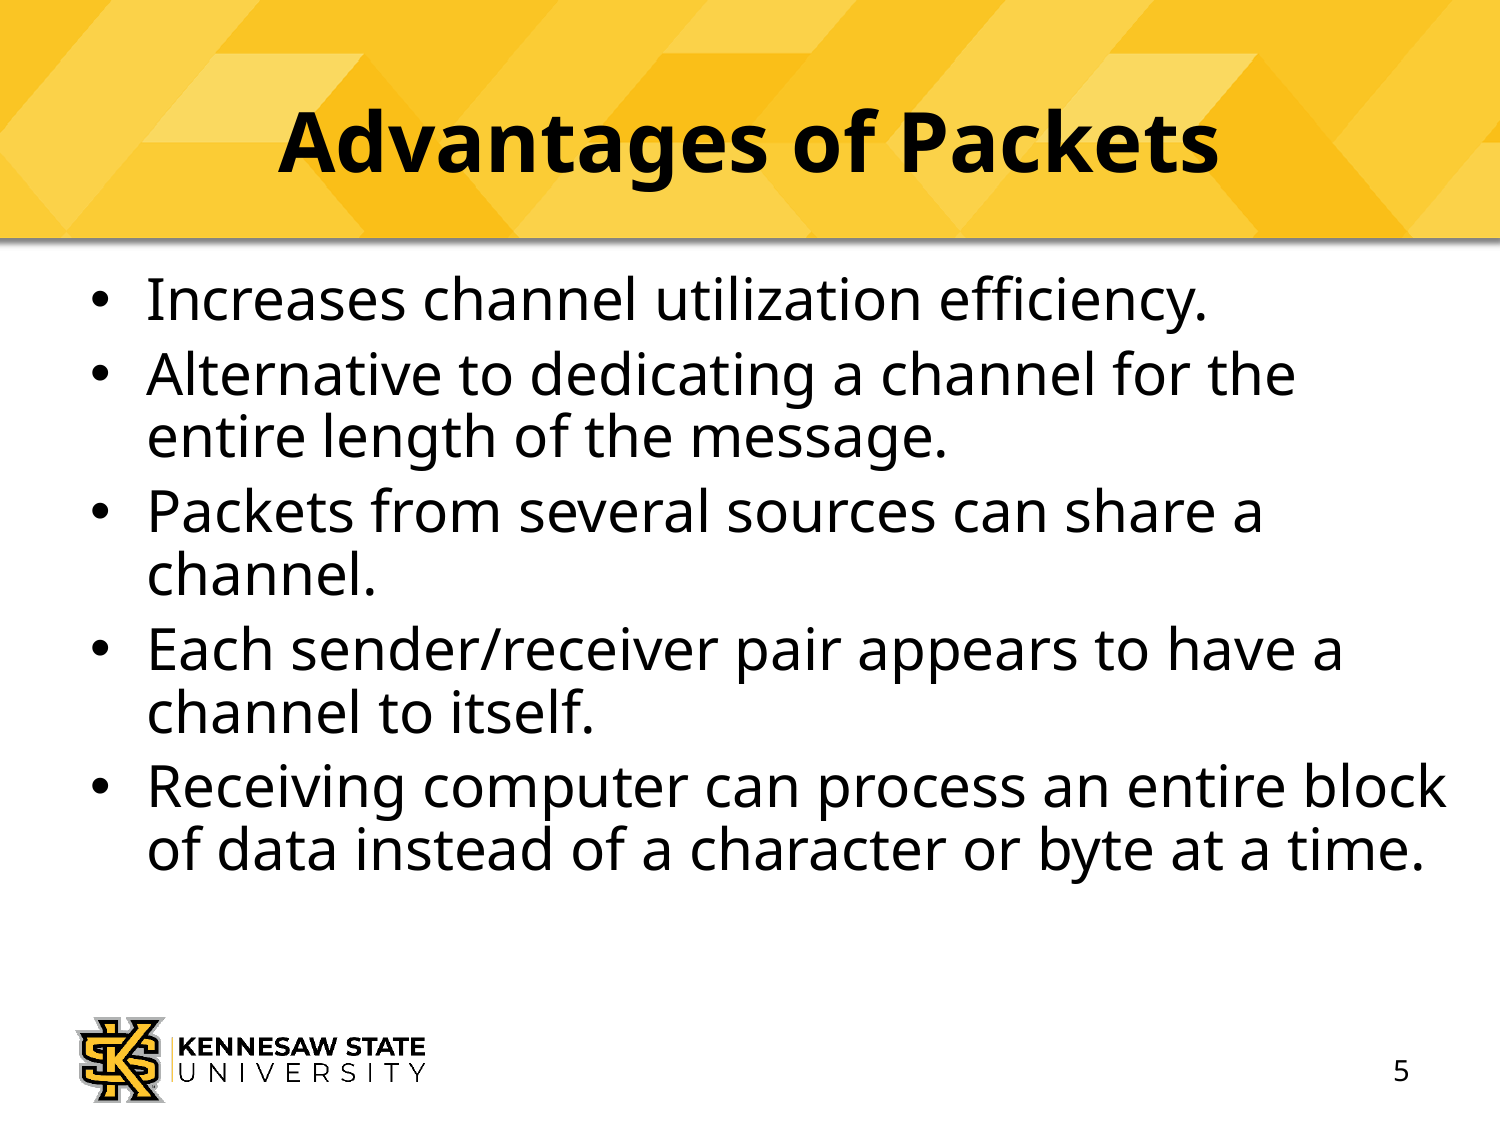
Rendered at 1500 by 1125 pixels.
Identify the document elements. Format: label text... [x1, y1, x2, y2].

list Increases channel utilization efficiency. Alternative to dedicating a channel for the entire length of the message. Packets from several sources can share a channel. Each sender/receiver pair appears to have a channel to itself. Receiving computer can process an entire block of data instead of a character or byte at a time. [75, 262, 1475, 1013]
title Advantages of Packets [75, 45, 1425, 233]
slide_number 5 [1074, 1042, 1425, 1103]
picture [75, 1017, 425, 1103]
picture [0, 0, 1500, 251]
